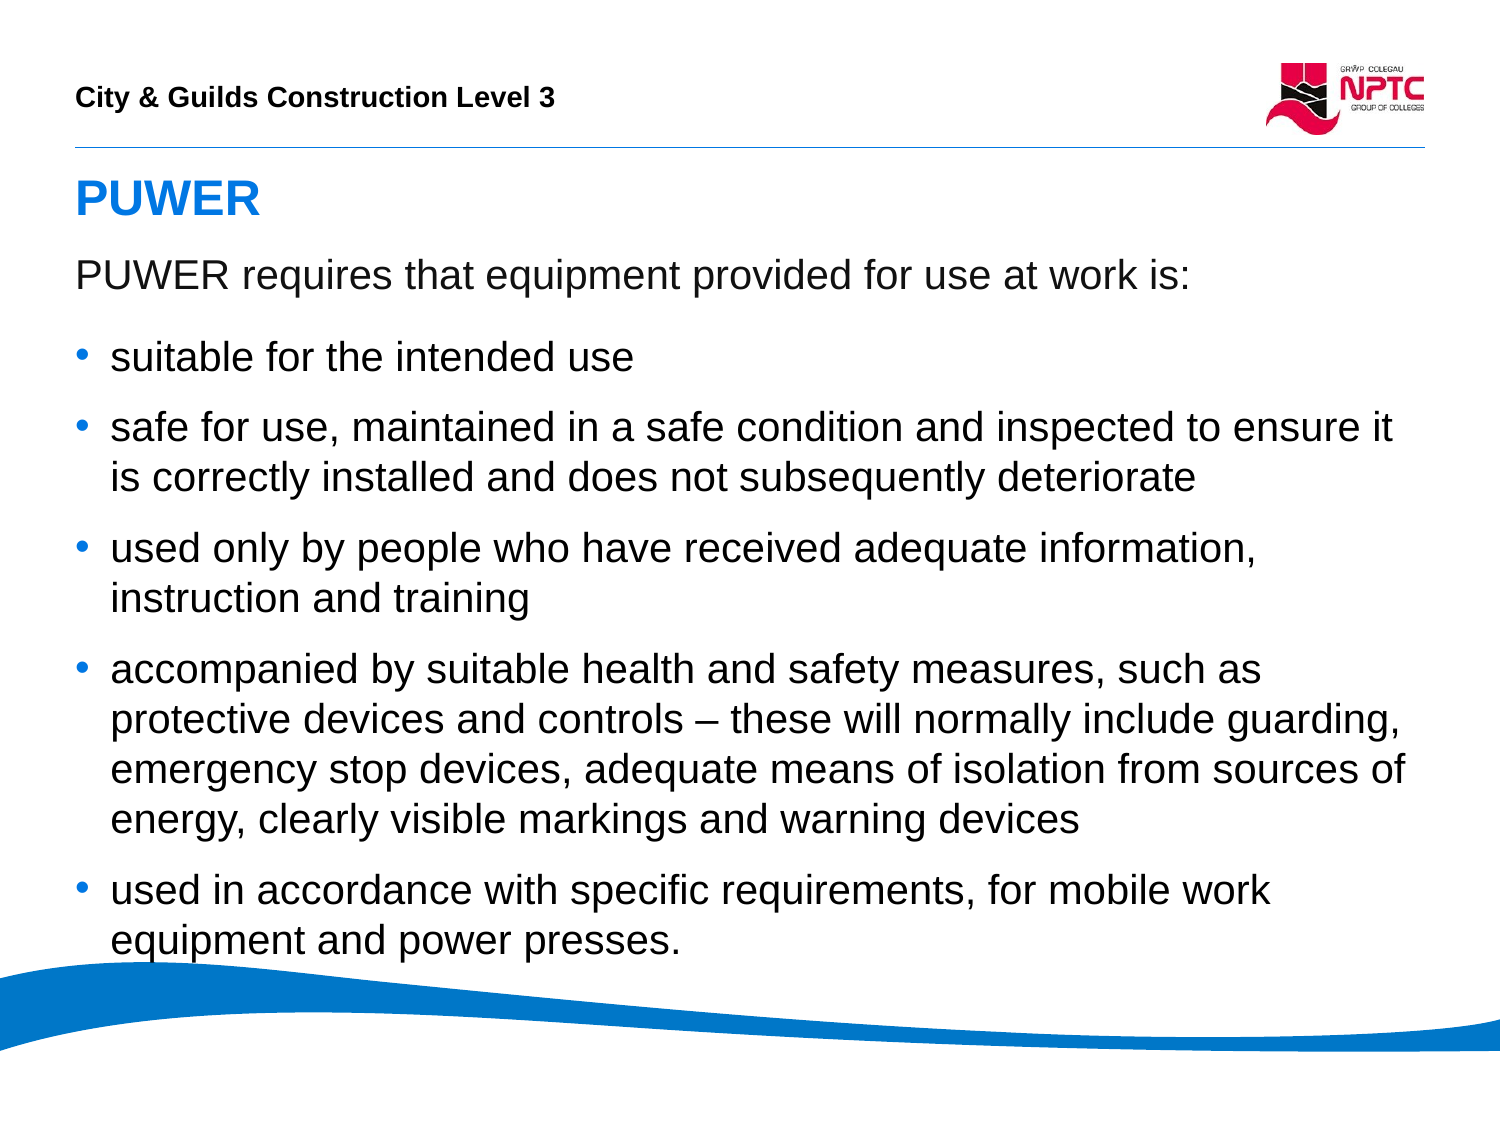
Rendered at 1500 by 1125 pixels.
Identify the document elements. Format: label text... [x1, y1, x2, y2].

list PUWER requires that equipment provided for use at work is: suitable for the intended use safe for use, maintained in a safe condition and inspected to ensure it is correctly installed and does not subsequently deteriorate used only by people who have received adequate information, instruction and training accompanied by suitable health and safety measures, such as protective devices and controls – these will normally include guarding, emergency stop devices, adequate means of isolation from sources of energy, clearly visible markings and warning devices used in accordance with specific requirements, for mobile work equipment and power presses. [74, 247, 1426, 946]
picture [1266, 63, 1424, 135]
title PUWER [74, 165, 1426, 229]
